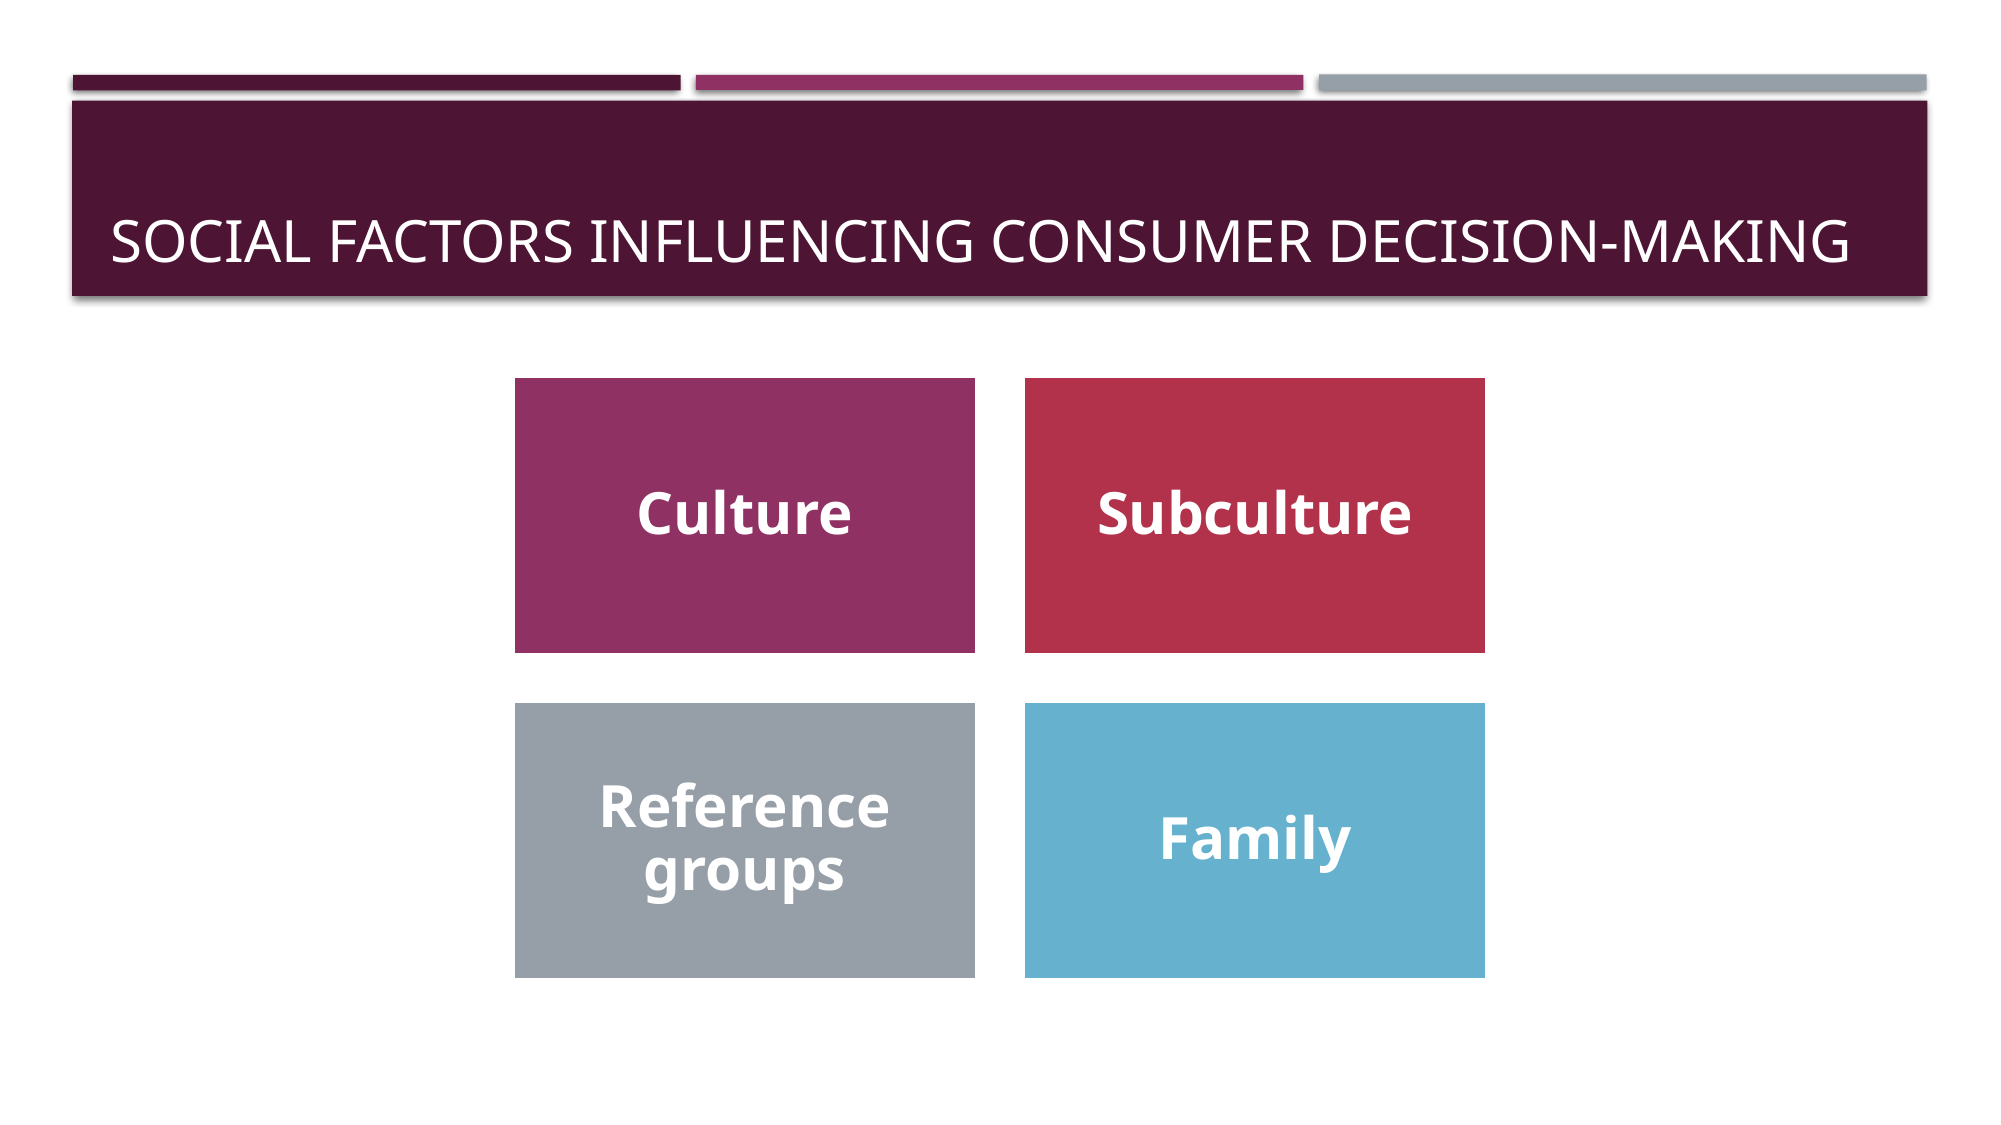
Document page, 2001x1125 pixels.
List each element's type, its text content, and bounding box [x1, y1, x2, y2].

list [420, 375, 1580, 981]
title social factors influencing consumer decision-making [95, 115, 1905, 282]
